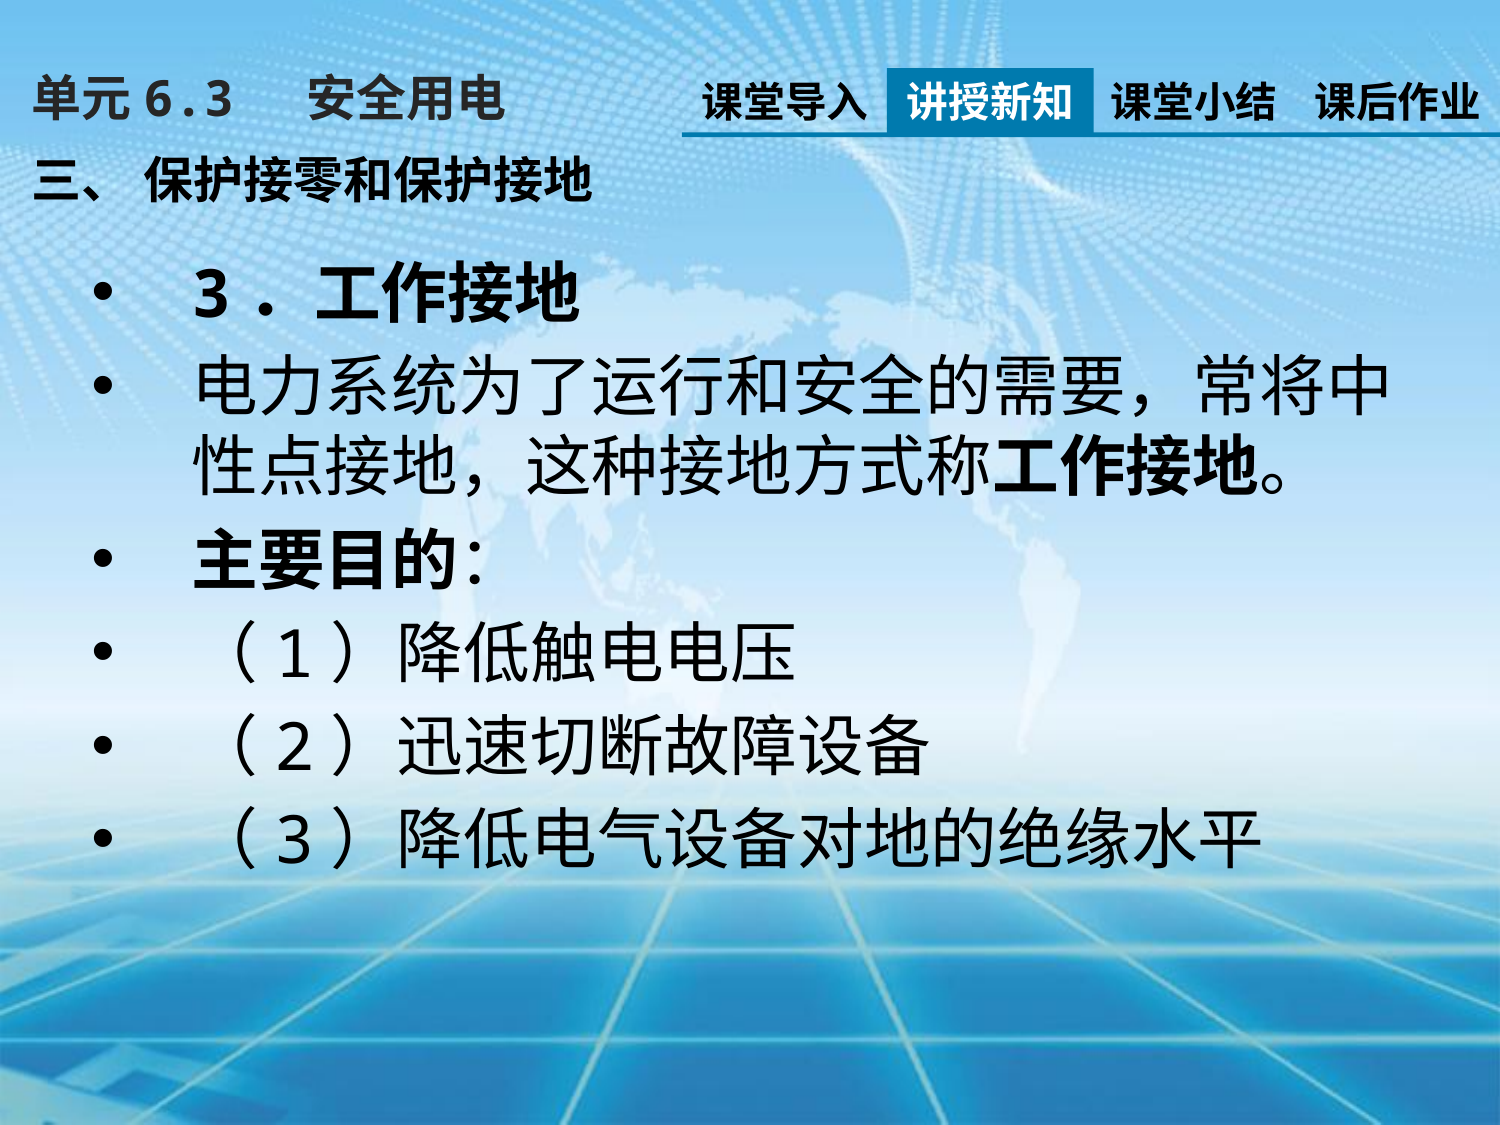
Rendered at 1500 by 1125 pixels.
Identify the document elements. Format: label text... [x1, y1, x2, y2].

text_box 3．工作接地 电力系统为了运行和安全的需要，常将中性点接地，这种接地方式称工作接地。 主要目的： （1）降低触电电压 （2）迅速切断故障设备 （3）降低电气设备对地的绝缘水平 [76, 243, 1427, 988]
picture [0, 0, 1500, 1125]
text_box 三、 保护接零和保护接地 [17, 140, 767, 216]
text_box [16, 59, 1500, 135]
